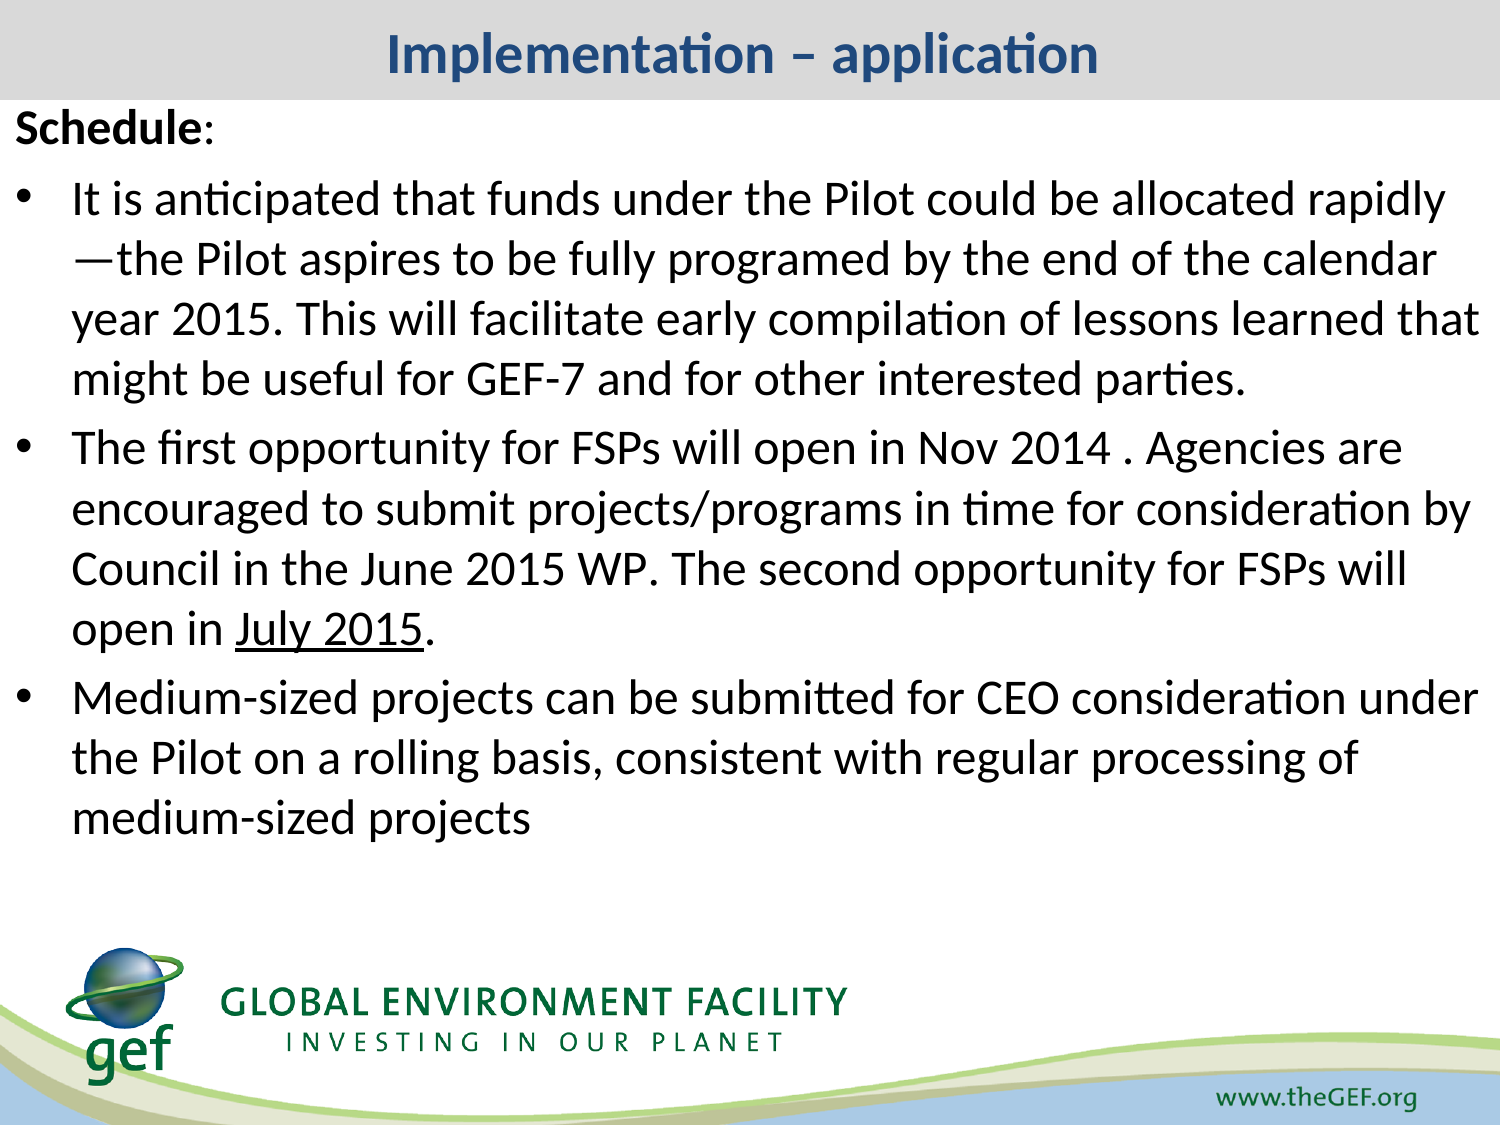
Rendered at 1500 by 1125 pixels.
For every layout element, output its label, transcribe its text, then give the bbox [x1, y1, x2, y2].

picture [0, 920, 1500, 1125]
title Implementation – application [0, 0, 1500, 101]
list Schedule: It is anticipated that funds under the Pilot could be allocated rapidly—the Pilot aspires to be fully programed by the end of the calendar year 2015. This will facilitate early compilation of lessons learned that might be useful for GEF-7 and for other interested parties. The first opportunity for FSPs will open in Nov 2014 . Agencies are encouraged to submit projects/programs in time for consideration by Council in the June 2015 WP. The second opportunity for FSPs will open in July 2015. Medium-sized projects can be submitted for CEO consideration under the Pilot on a rolling basis, consistent with regular processing of medium-sized projects [0, 101, 1500, 831]
